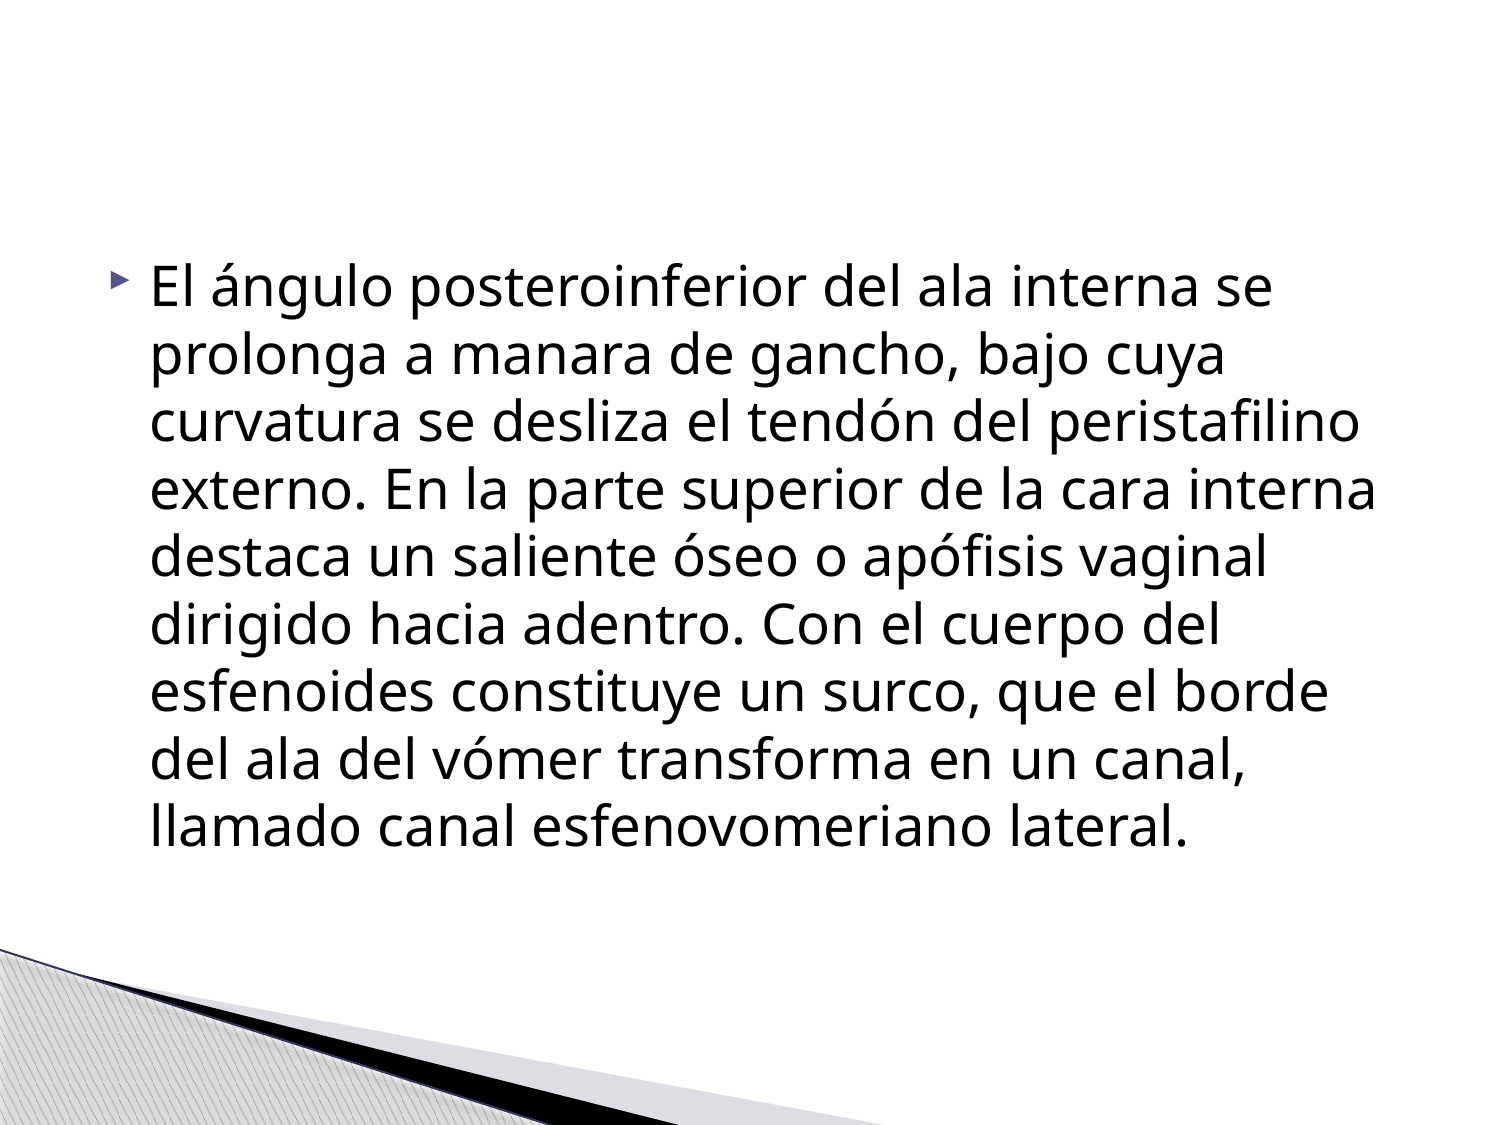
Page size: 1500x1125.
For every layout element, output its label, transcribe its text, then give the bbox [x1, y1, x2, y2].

list El ángulo posteroinferior del ala interna se prolonga a manara de gancho, bajo cuya curvatura se desliza el tendón del peristafilino externo. En la parte superior de la cara interna destaca un saliente óseo o apófisis vaginal dirigido hacia adentro. Con el cuerpo del esfenoides constituye un surco, que el borde del ala del vómer transforma en un canal, llamado canal esfenovomeriano lateral. [75, 243, 1425, 986]
